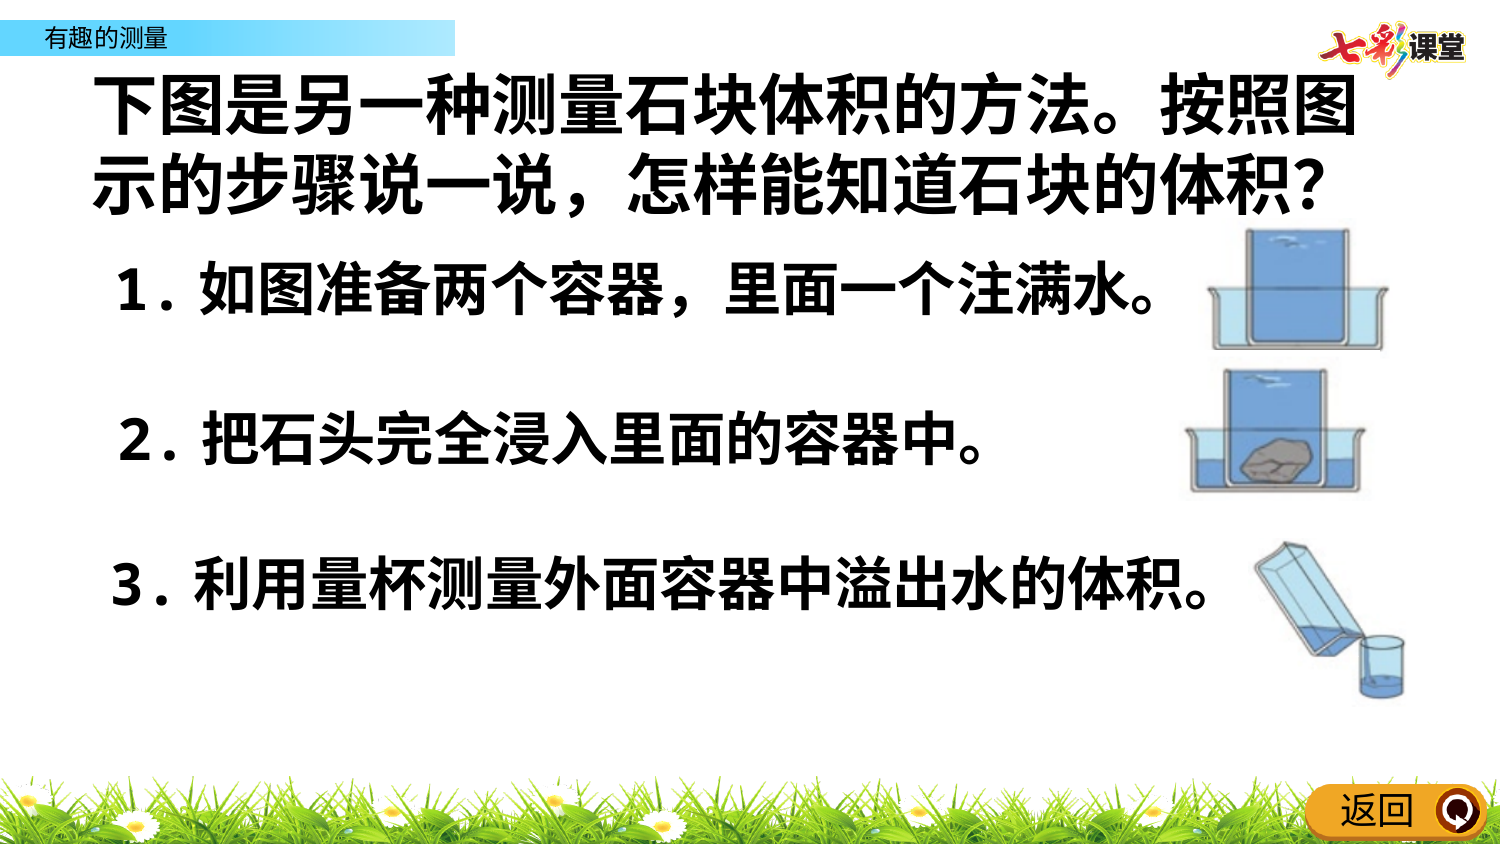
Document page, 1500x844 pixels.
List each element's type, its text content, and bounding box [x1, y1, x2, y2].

text_box 3.利用量杯测量外面容器中溢出水的体积。 [95, 540, 1242, 625]
picture [0, 776, 1500, 844]
picture [1168, 217, 1409, 501]
picture [1246, 537, 1412, 708]
picture [1316, 20, 1468, 80]
text_box 1.如图准备两个容器，里面一个注满水。 [100, 244, 1164, 330]
text_box 2.把石头完全浸入里面的容器中。 [102, 395, 1034, 480]
text_box 下图是另一种测量石块体积的方法。按照图示的步骤说一说，怎样能知道石块的体积？ [76, 55, 1386, 231]
